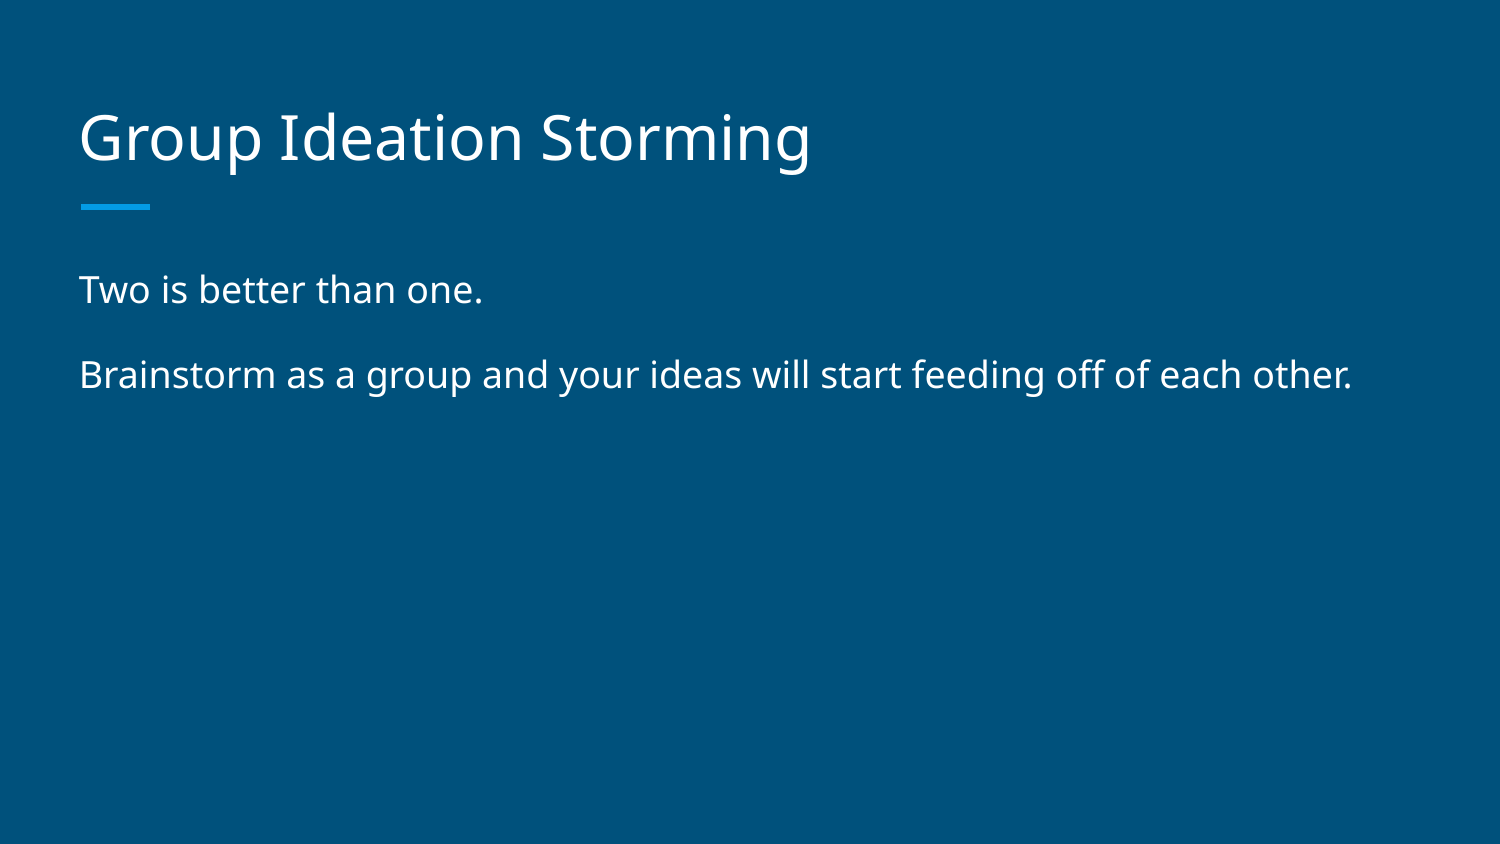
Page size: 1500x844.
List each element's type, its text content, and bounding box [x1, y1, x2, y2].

list Two is better than one. Brainstorm as a group and your ideas will start feeding off of each other. [63, 244, 1437, 750]
title Group Ideation Storming [63, 75, 1437, 188]
